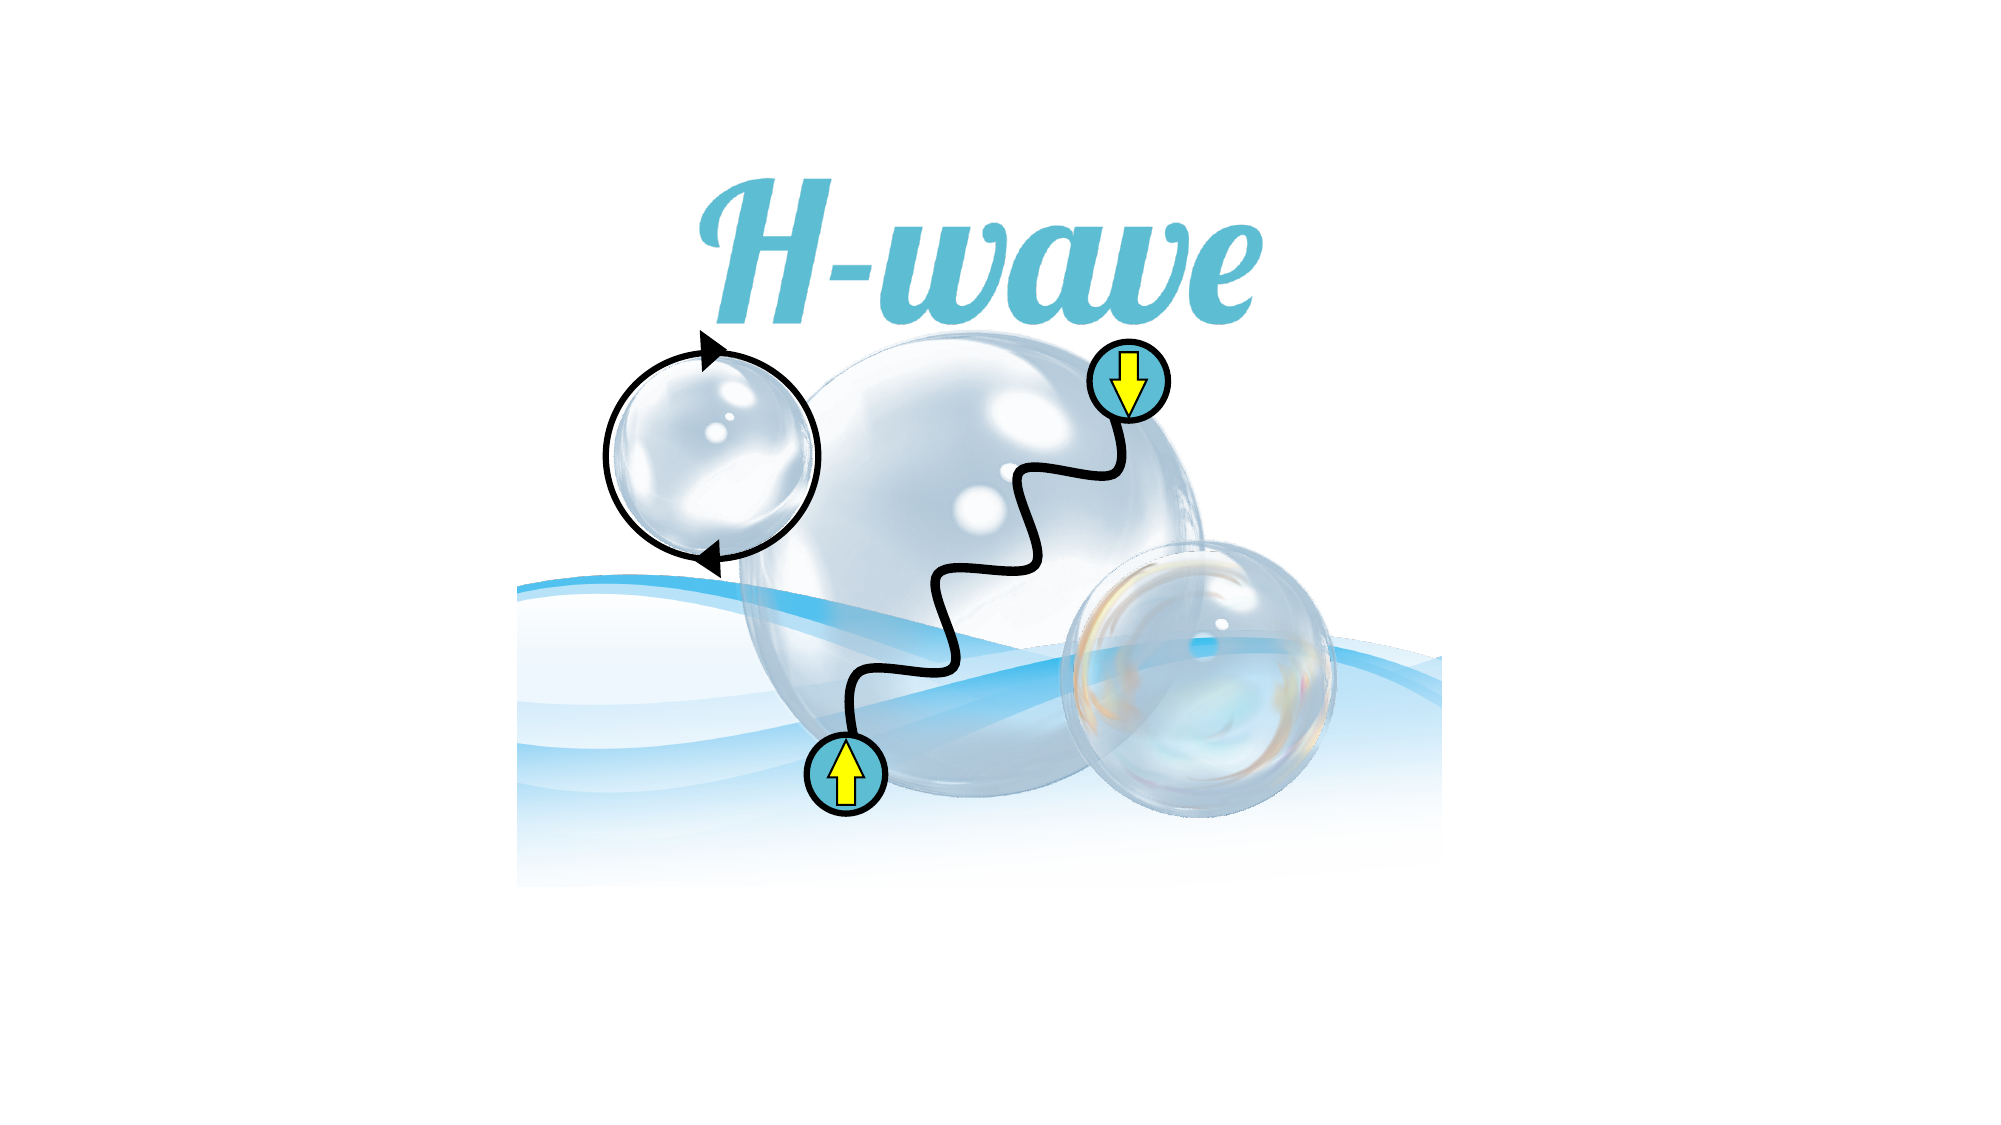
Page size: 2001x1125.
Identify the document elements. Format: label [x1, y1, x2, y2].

picture [517, 123, 1456, 982]
